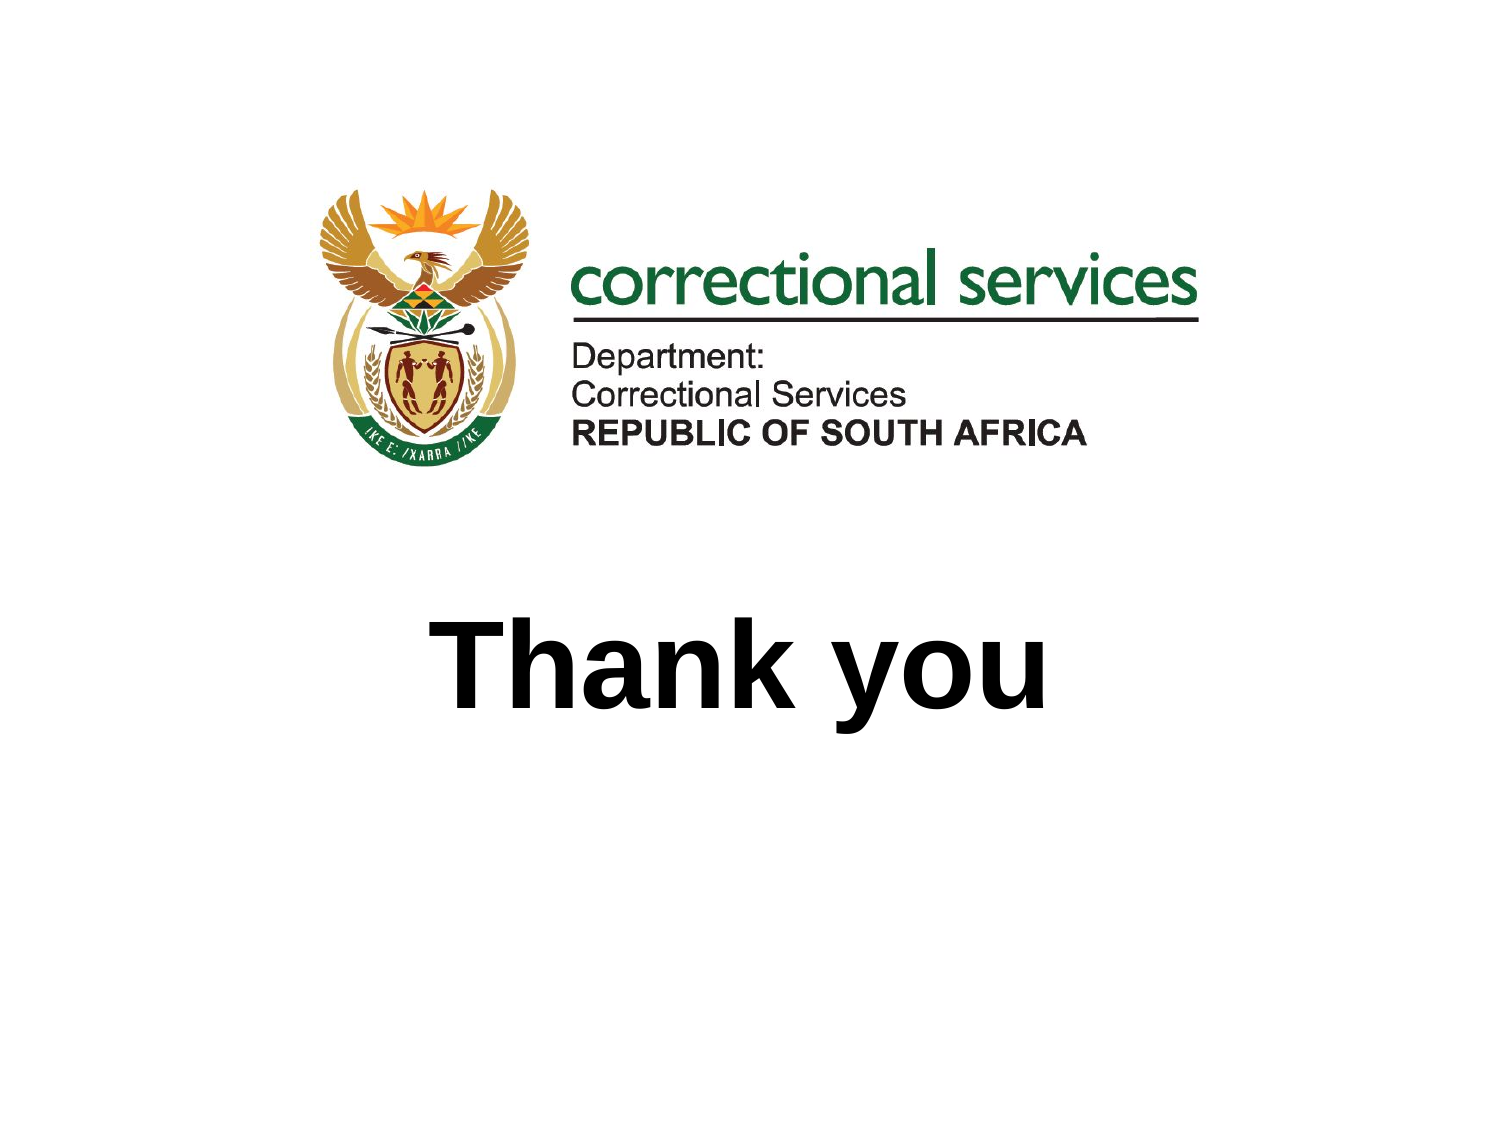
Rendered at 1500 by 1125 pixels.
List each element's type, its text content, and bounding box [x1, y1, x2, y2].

picture [310, 177, 1209, 474]
title Thank you [102, 599, 1413, 737]
